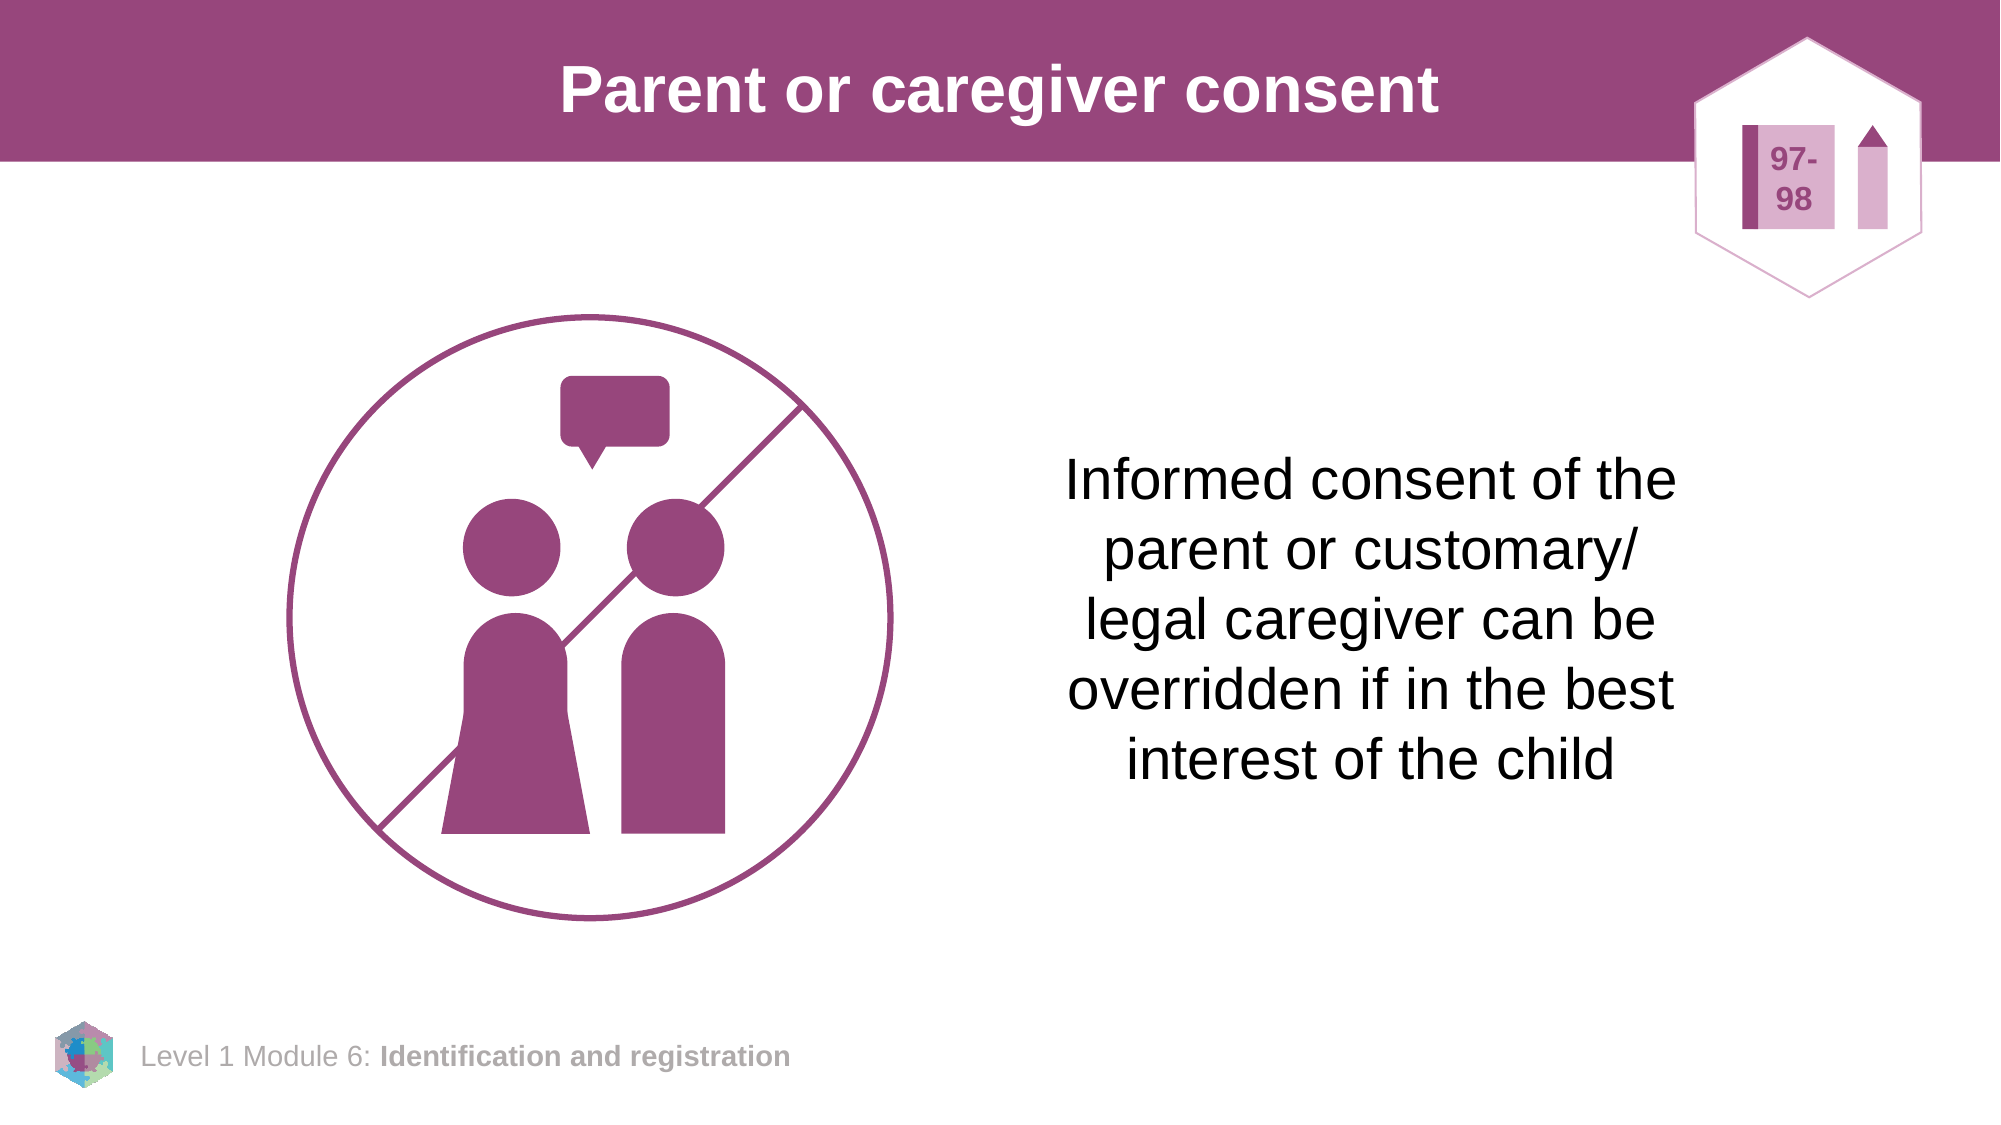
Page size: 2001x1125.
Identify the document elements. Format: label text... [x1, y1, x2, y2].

picture [55, 1021, 113, 1088]
title Parent or caregiver consent [137, 19, 1863, 163]
text_box Informed consent of the parent or customary/ legal caregiver can be overridden if in the best interest of the child [1032, 433, 1711, 799]
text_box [1677, 55, 1939, 280]
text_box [289, 317, 891, 919]
